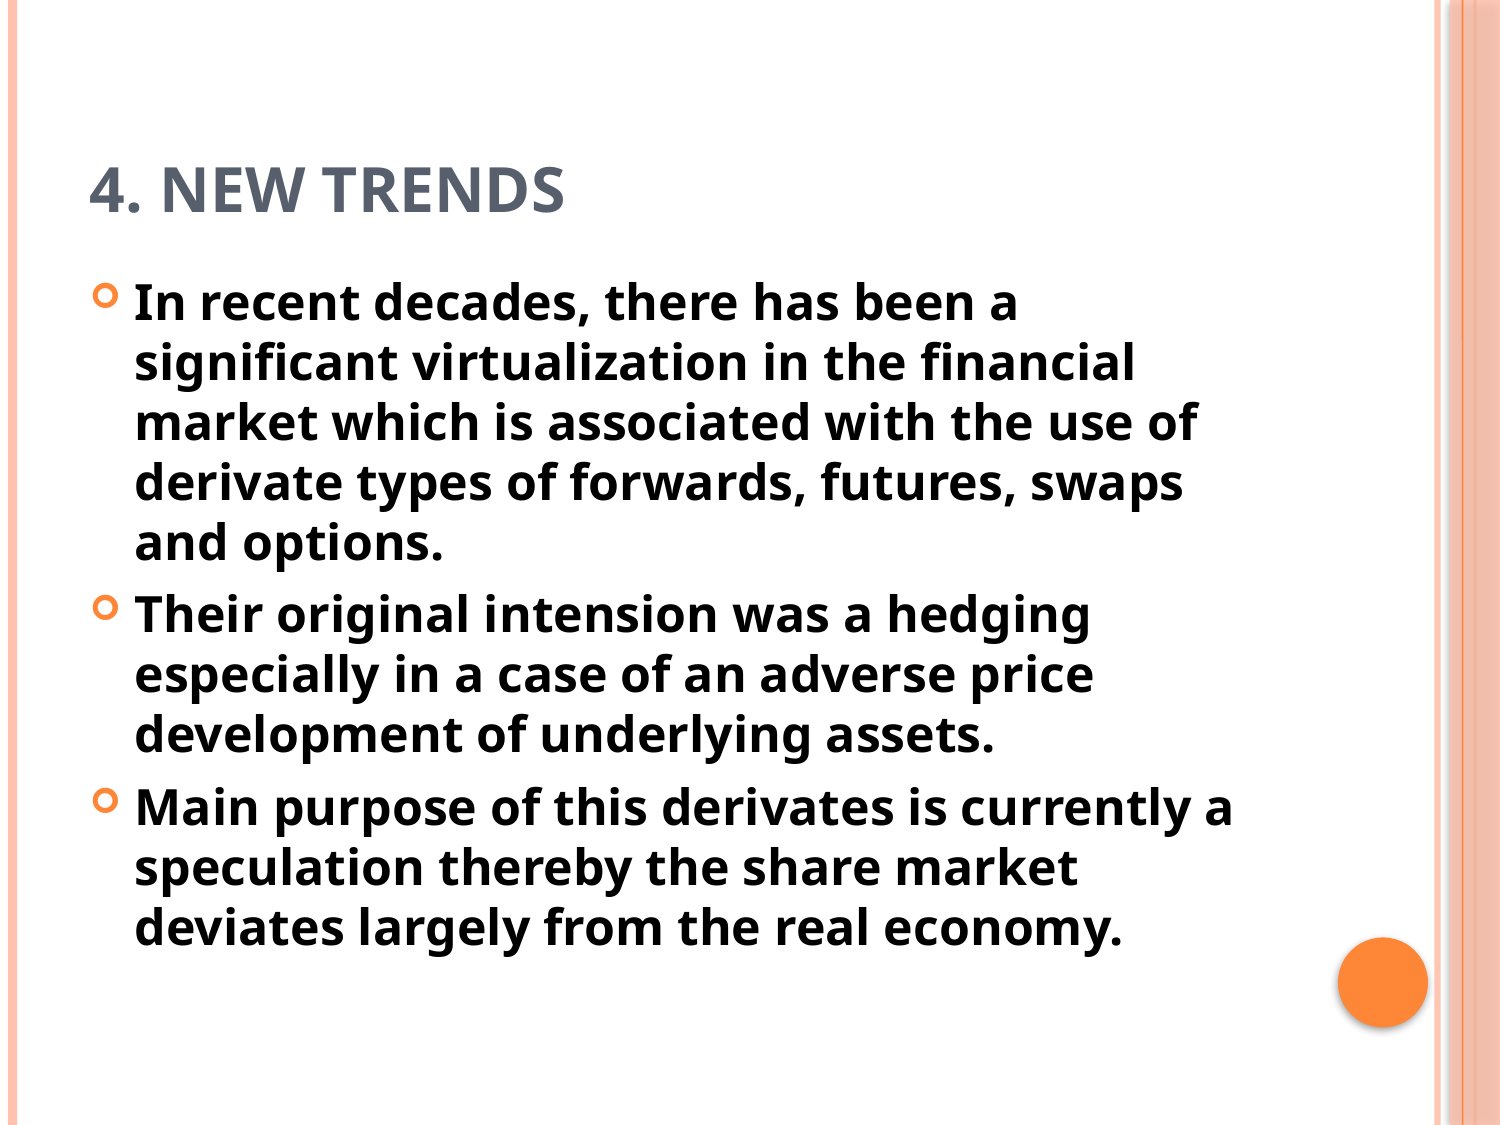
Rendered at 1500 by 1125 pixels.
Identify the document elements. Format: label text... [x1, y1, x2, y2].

title 4. New trends [75, 45, 1300, 233]
list In recent decades, there has been a significant virtualization in the financial market which is associated with the use of derivate types of forwards, futures, swaps and options. Their original intension was a hedging especially in a case of an adverse price development of underlying assets. Main purpose of this derivates is currently a speculation thereby the share market deviates largely from the real economy. [75, 262, 1300, 1062]
